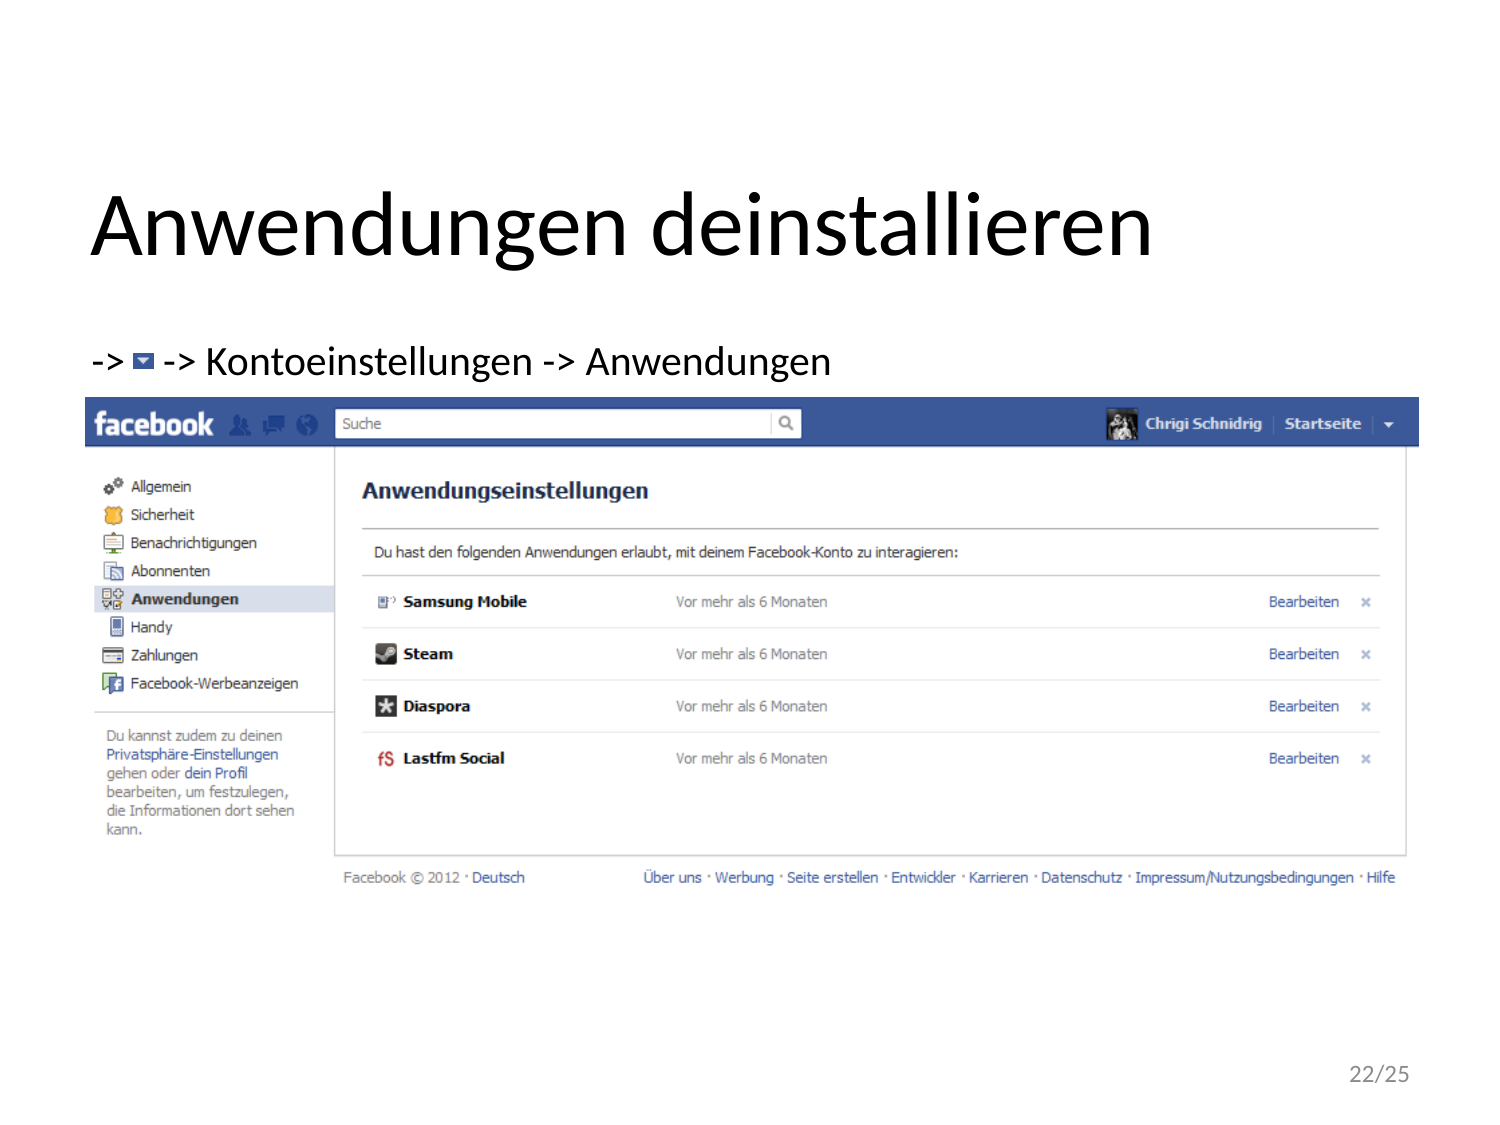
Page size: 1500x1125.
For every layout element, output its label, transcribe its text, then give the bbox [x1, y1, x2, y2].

picture [84, 396, 1419, 896]
title Anwendungen deinstallieren [75, 125, 1425, 313]
slide_number 22/25 [1074, 1042, 1425, 1103]
picture [132, 353, 154, 370]
text_box -> -> Kontoeinstellungen -> Anwendungen [76, 326, 1427, 1005]
